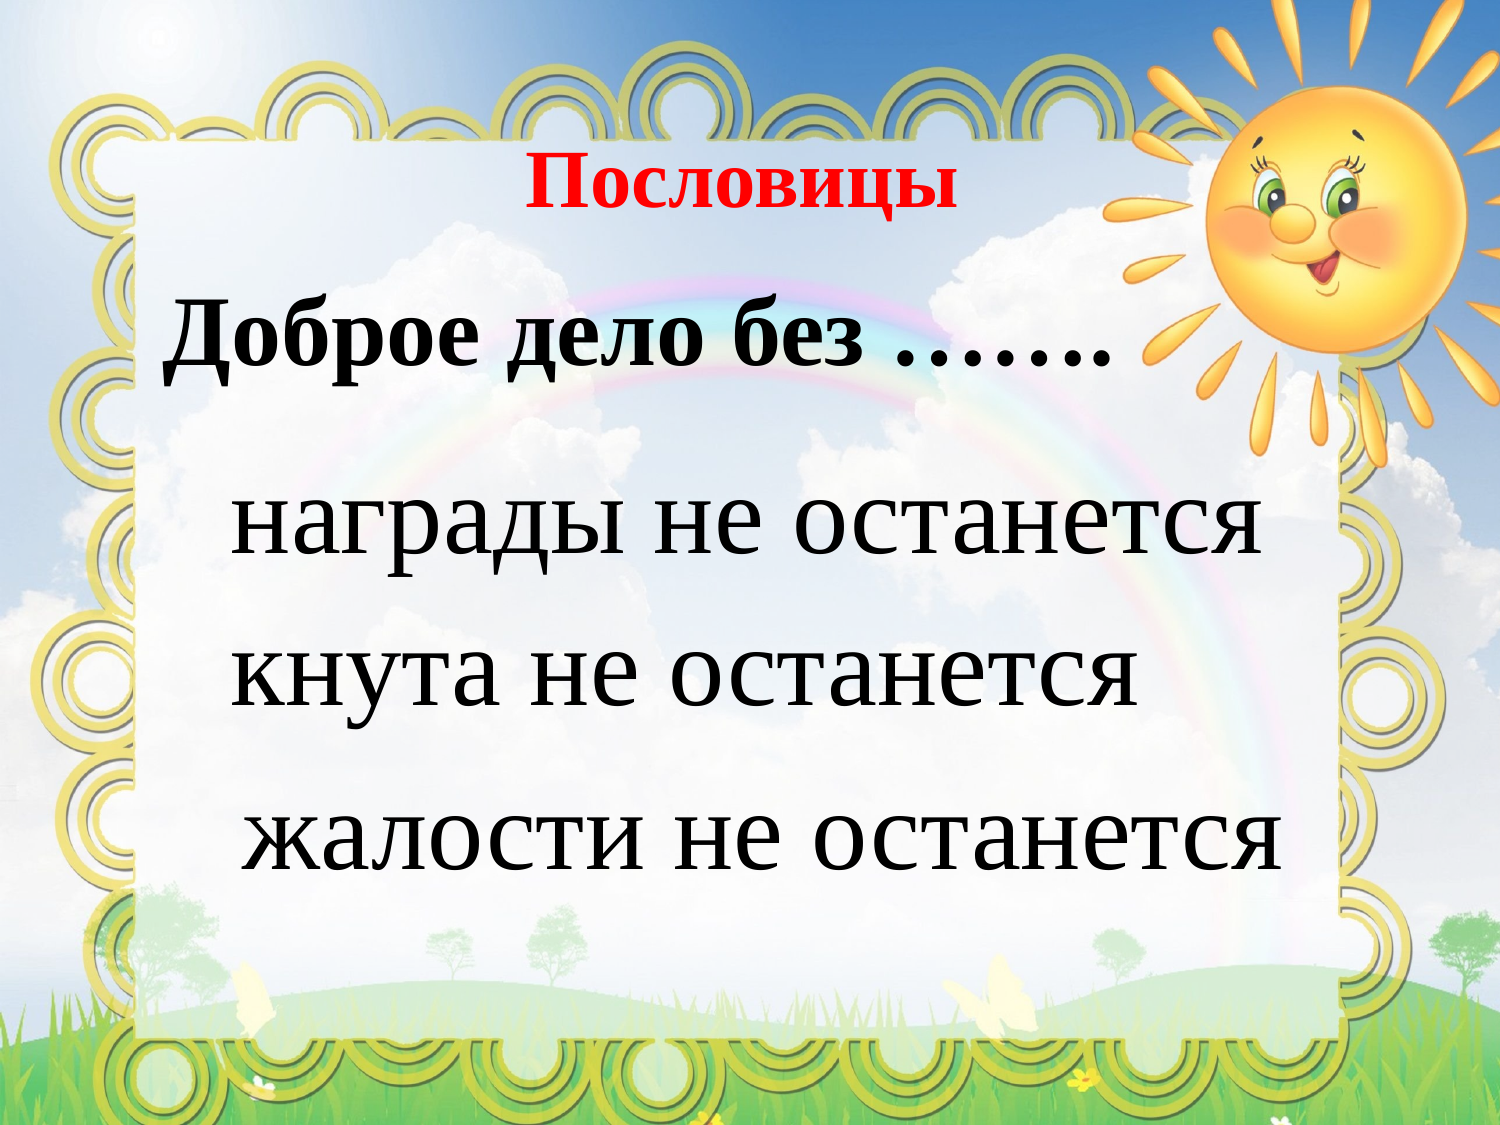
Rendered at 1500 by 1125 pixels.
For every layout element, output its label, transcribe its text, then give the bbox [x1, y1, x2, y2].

text_box награды не останется [216, 433, 1281, 584]
title Пословицы [75, 117, 1425, 233]
text_box жалости не останется [227, 749, 1300, 900]
list Доброе дело без ……. [35, 257, 1268, 422]
text_box кнута не останется [215, 585, 1184, 736]
